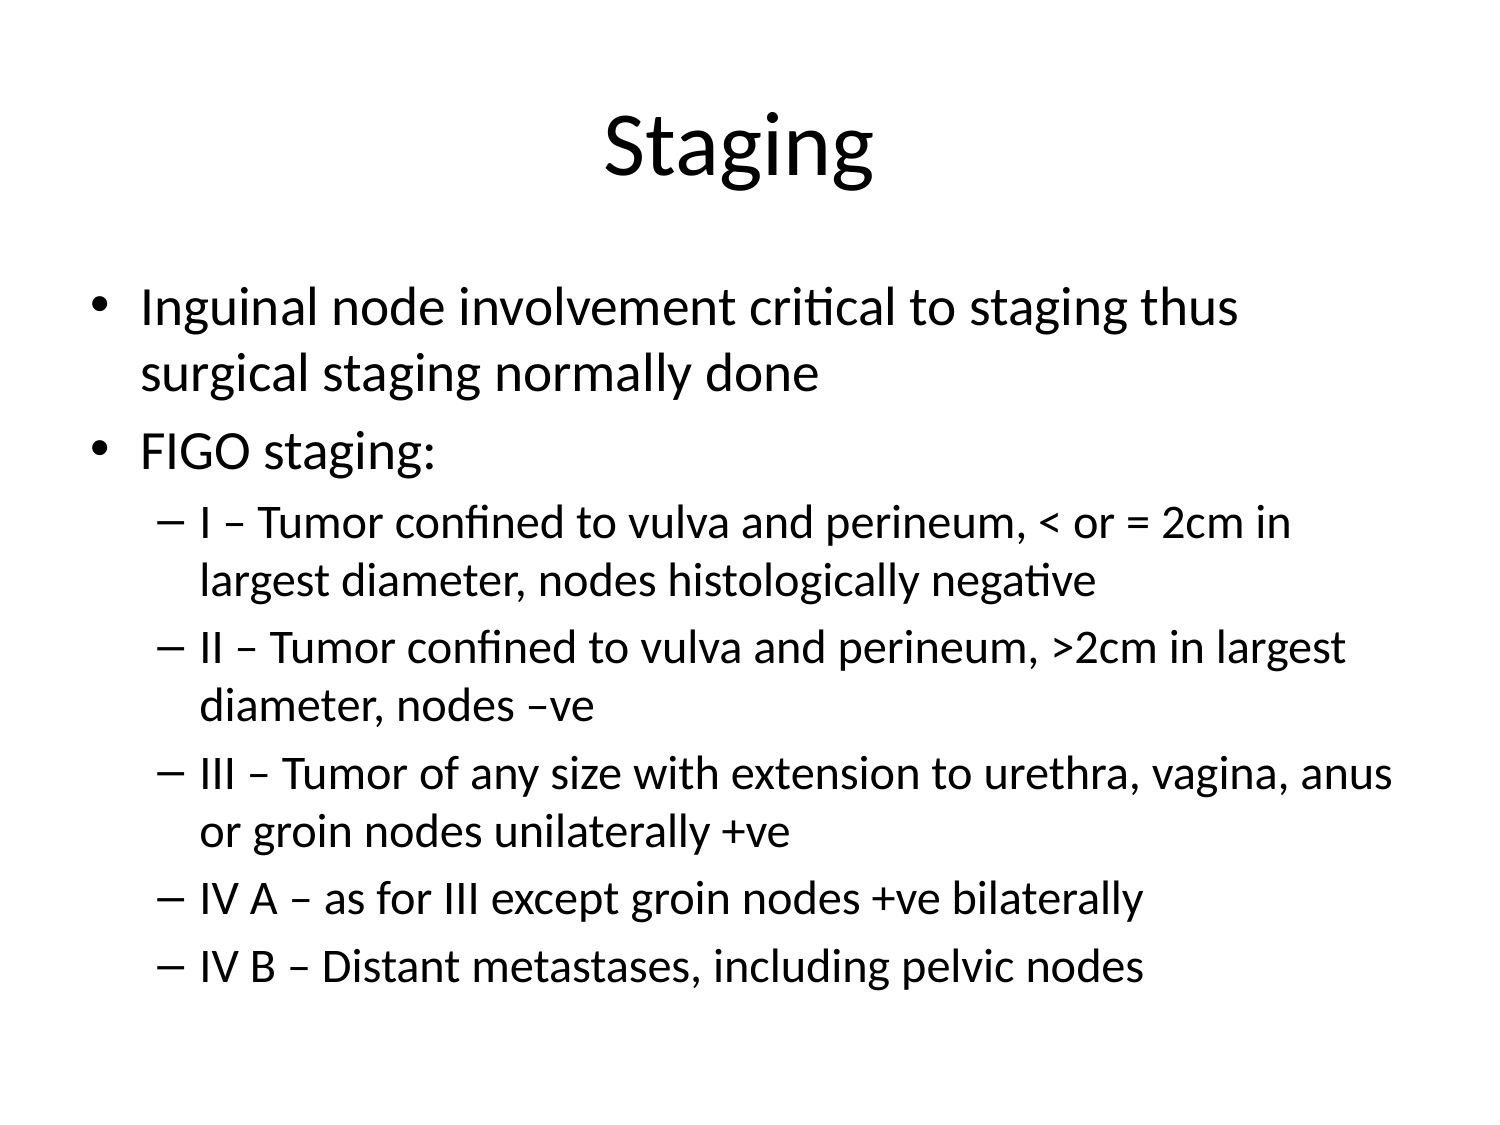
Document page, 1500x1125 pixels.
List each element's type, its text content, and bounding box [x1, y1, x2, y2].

title Staging [75, 45, 1425, 233]
list Inguinal node involvement critical to staging thus surgical staging normally done FIGO staging: I – Tumor confined to vulva and perineum, < or = 2cm in largest diameter, nodes histologically negative II – Tumor confined to vulva and perineum, ˃2cm in largest diameter, nodes –ve III – Tumor of any size with extension to urethra, vagina, anus or groin nodes unilaterally +ve IV A – as for III except groin nodes +ve bilaterally IV B – Distant metastases, including pelvic nodes [75, 262, 1425, 1005]
